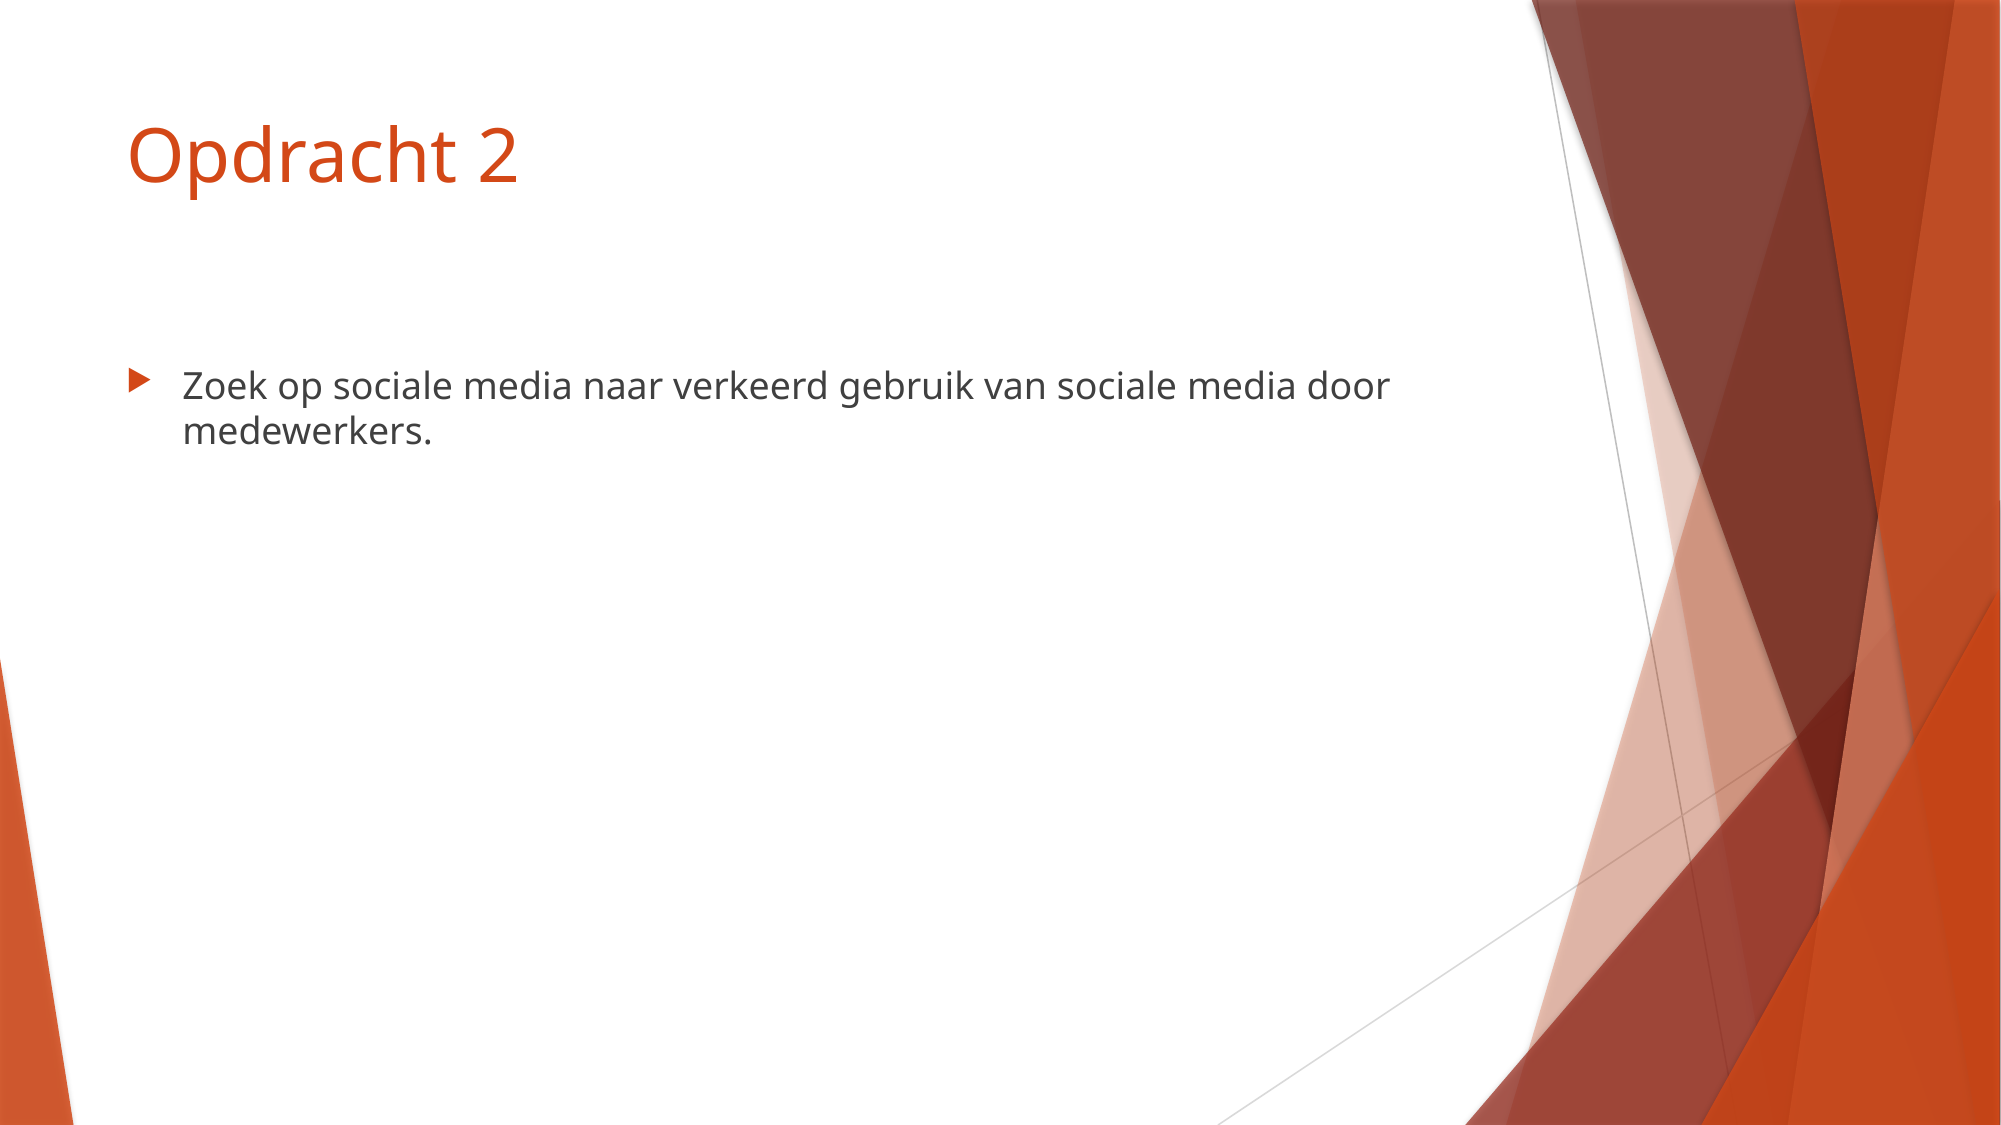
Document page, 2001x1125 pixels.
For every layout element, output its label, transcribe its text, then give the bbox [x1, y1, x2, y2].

list Zoek op sociale media naar verkeerd gebruik van sociale media door medewerkers. [111, 354, 1522, 992]
title Opdracht 2 [111, 99, 1522, 317]
